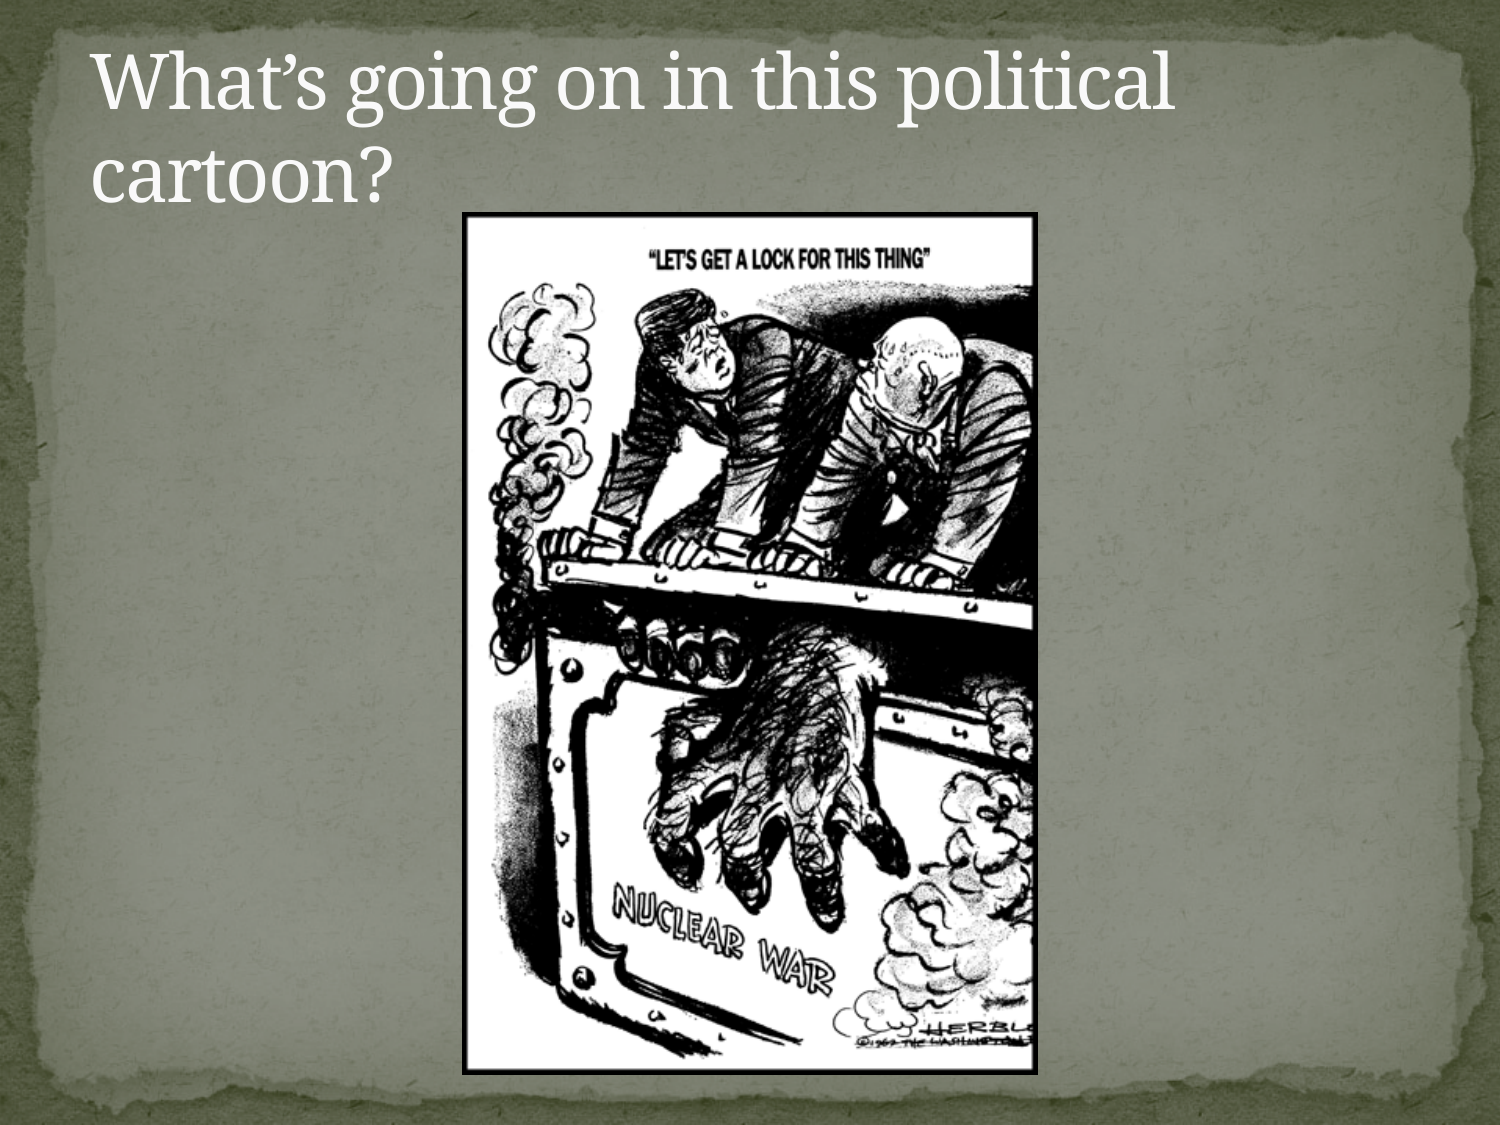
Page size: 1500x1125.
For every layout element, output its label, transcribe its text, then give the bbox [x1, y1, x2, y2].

title What’s going on in this political cartoon? [74, 24, 1425, 225]
picture [462, 212, 1038, 1075]
